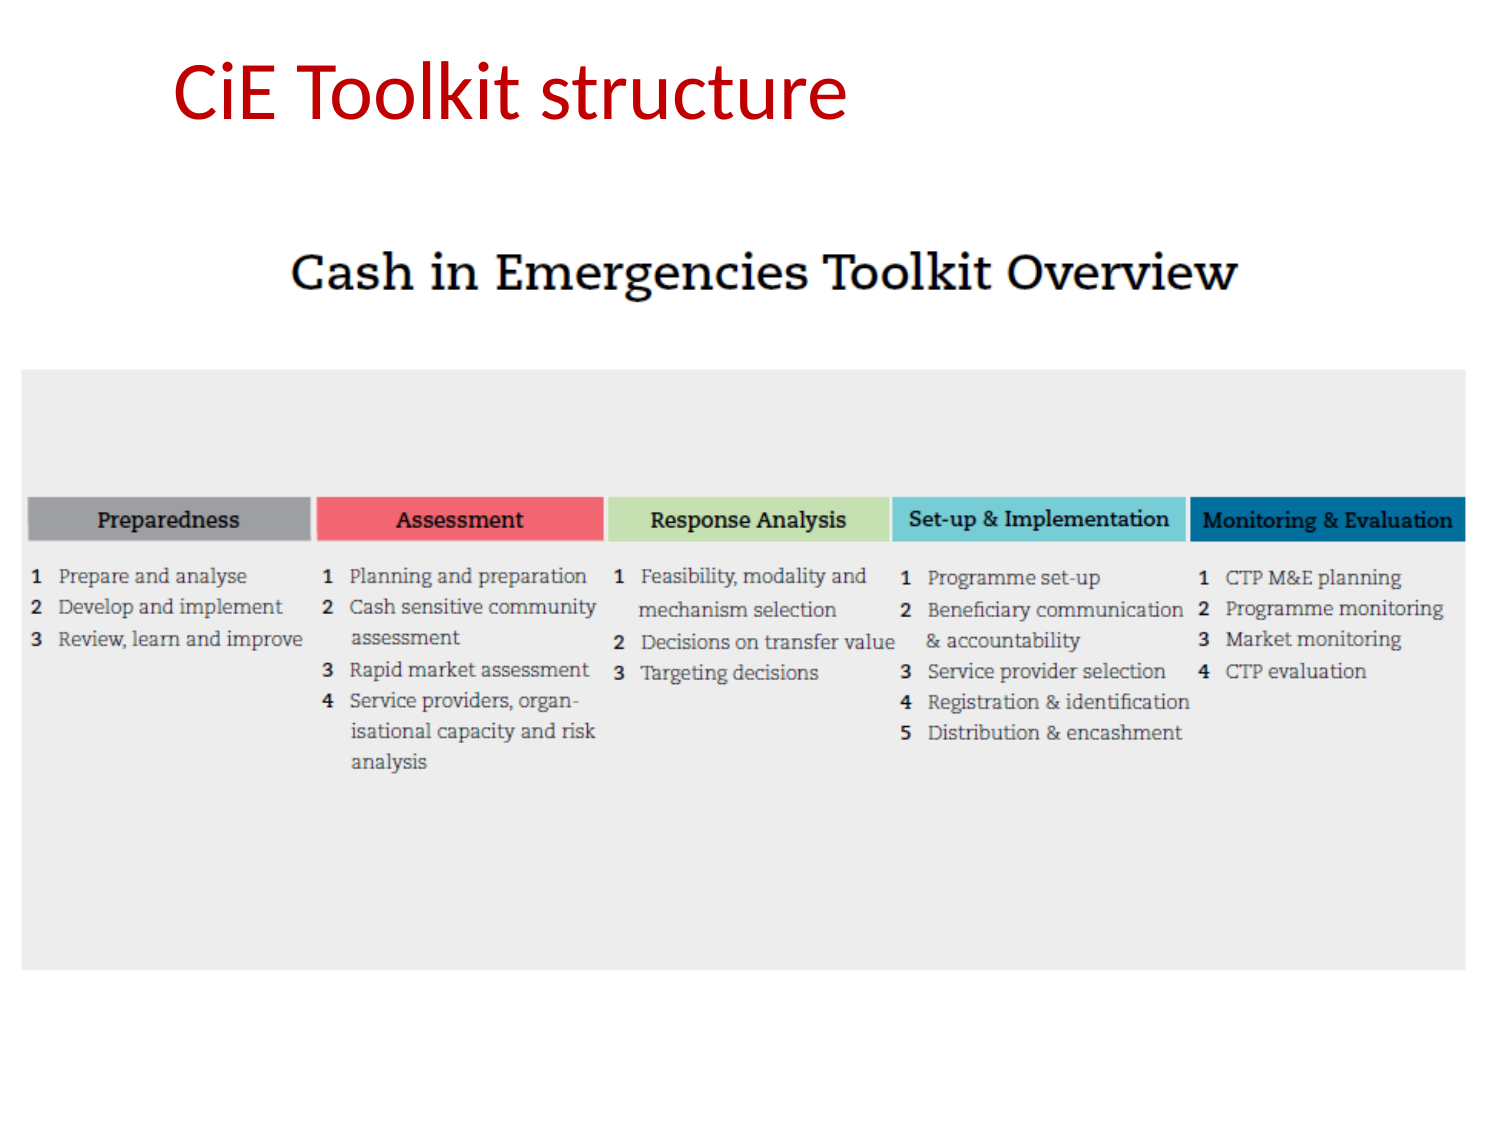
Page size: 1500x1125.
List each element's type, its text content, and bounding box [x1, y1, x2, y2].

title CiE Toolkit structure [158, 28, 1434, 240]
picture [0, 242, 1491, 1002]
